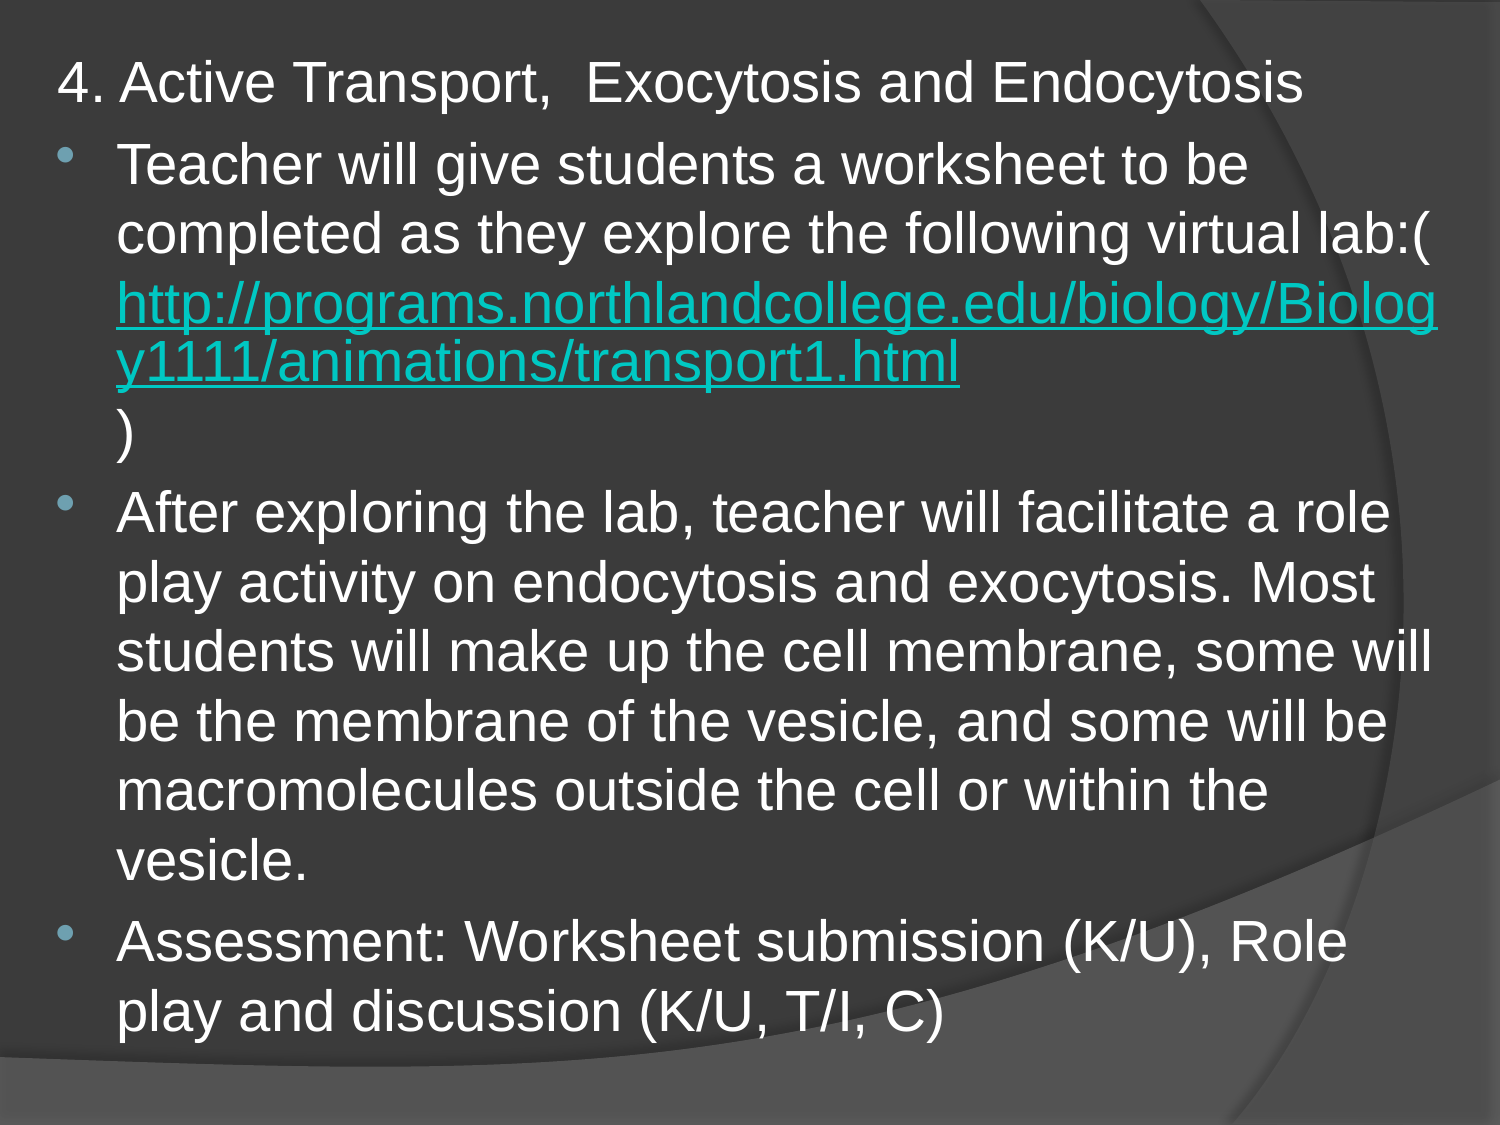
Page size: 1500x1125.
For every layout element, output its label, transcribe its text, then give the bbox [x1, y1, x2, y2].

list 4. Active Transport, Exocytosis and Endocytosis Teacher will give students a worksheet to be completed as they explore the following virtual lab:(http://programs.northlandcollege.edu/biology/Biology1111/animations/transport1.html) After exploring the lab, teacher will facilitate a role play activity on endocytosis and exocytosis. Most students will make up the cell membrane, some will be the membrane of the vesicle, and some will be macromolecules outside the cell or within the vesicle. Assessment: Worksheet submission (K/U), Role play and discussion (K/U, T/I, C) [37, 37, 1475, 1005]
